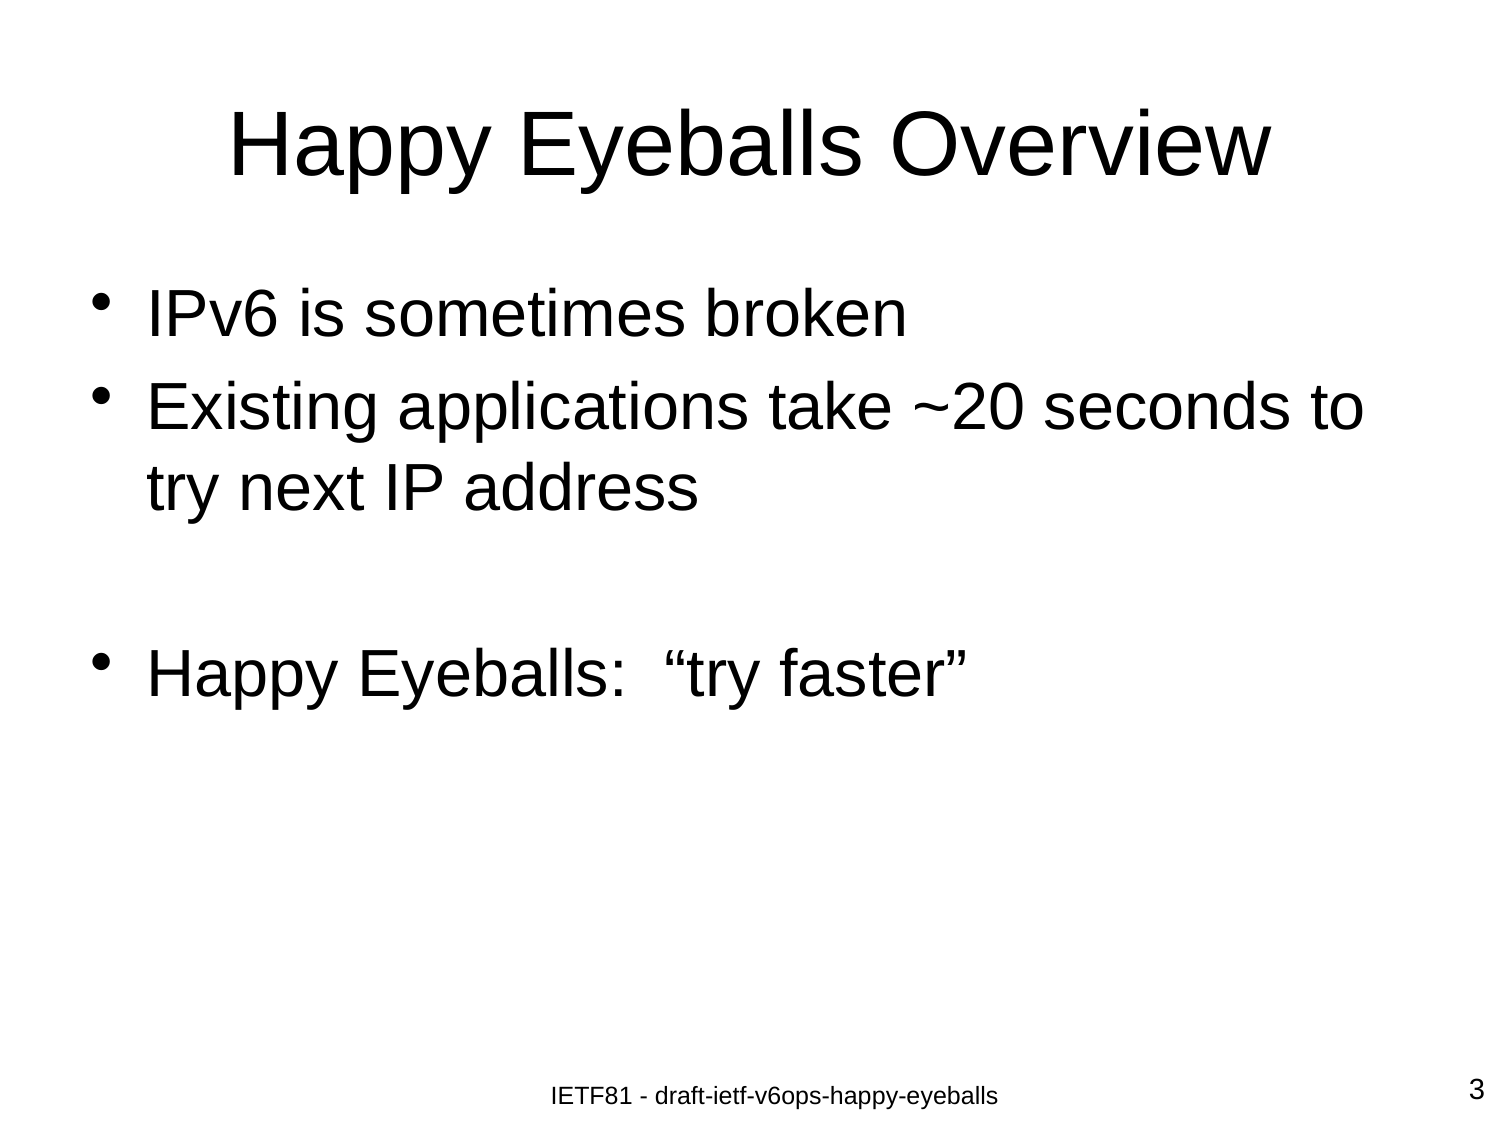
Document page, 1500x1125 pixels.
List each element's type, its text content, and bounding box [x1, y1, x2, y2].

list IPv6 is sometimes broken Existing applications take ~20 seconds to try next IP address Happy Eyeballs: “try faster” [74, 262, 1426, 1006]
slide_number 3 [1149, 1062, 1500, 1125]
title Happy Eyeballs Overview [74, 44, 1426, 233]
footer IETF81 - draft-ietf-v6ops-happy-eyeballs [512, 1071, 1038, 1125]
